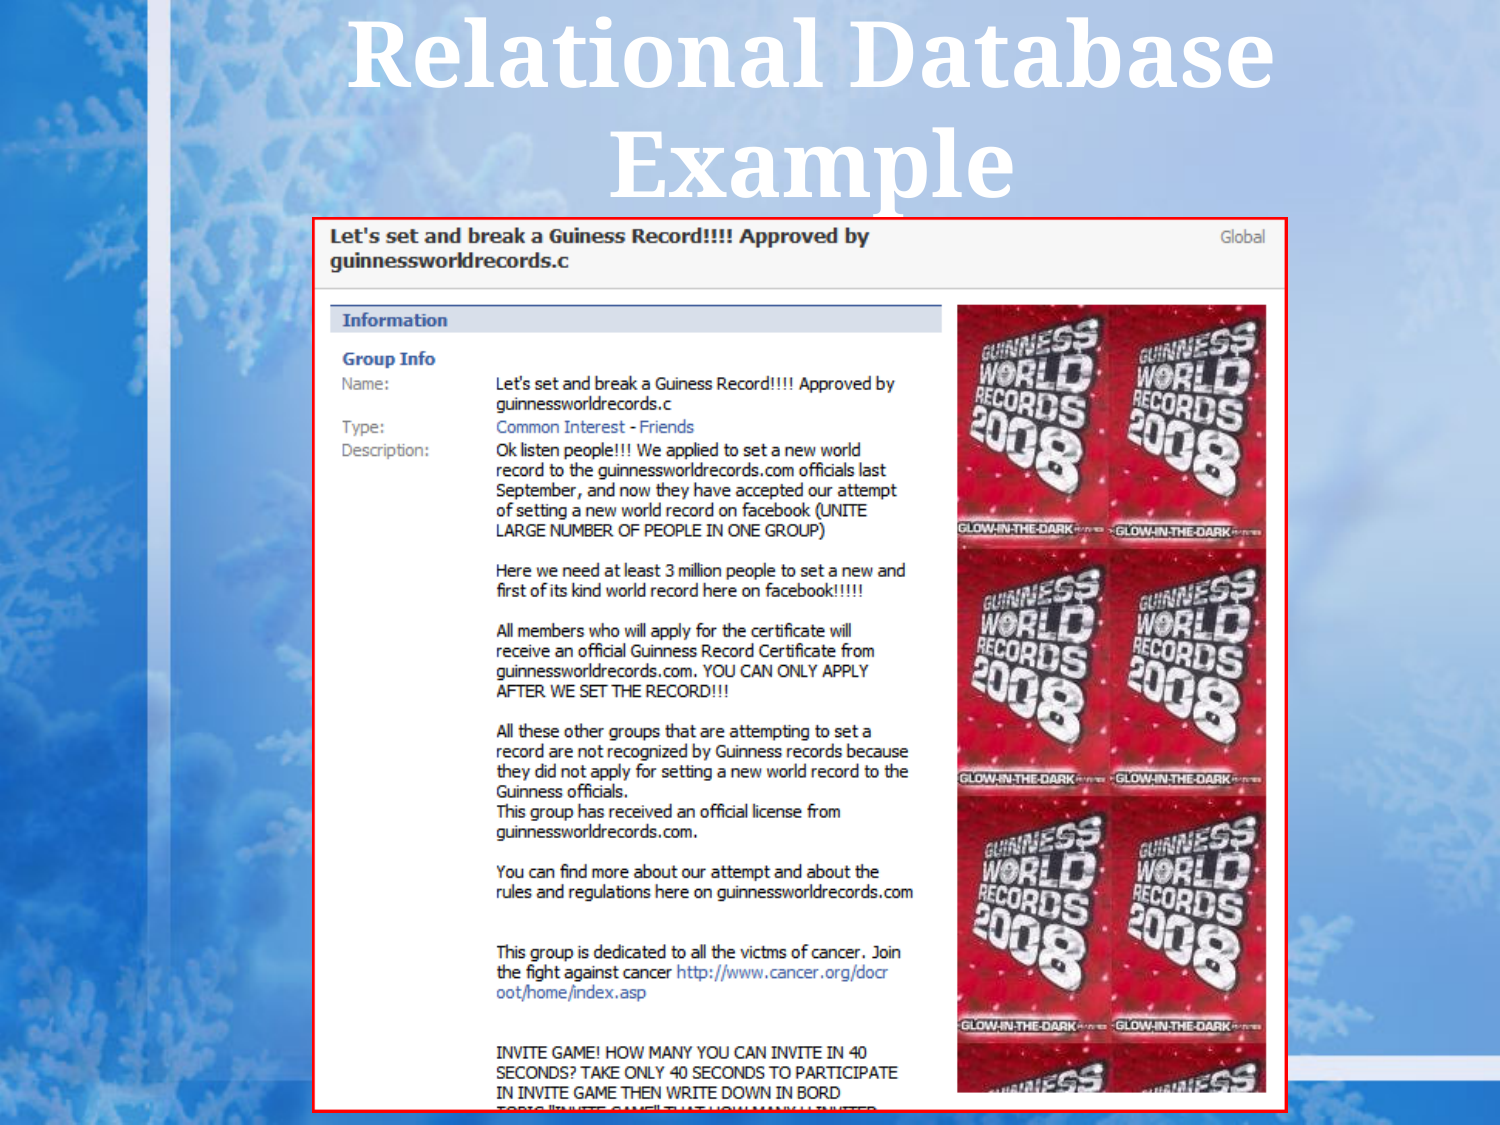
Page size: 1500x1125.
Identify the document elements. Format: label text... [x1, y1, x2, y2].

title Relational Database Example [137, 12, 1488, 201]
picture [0, 0, 1500, 1125]
